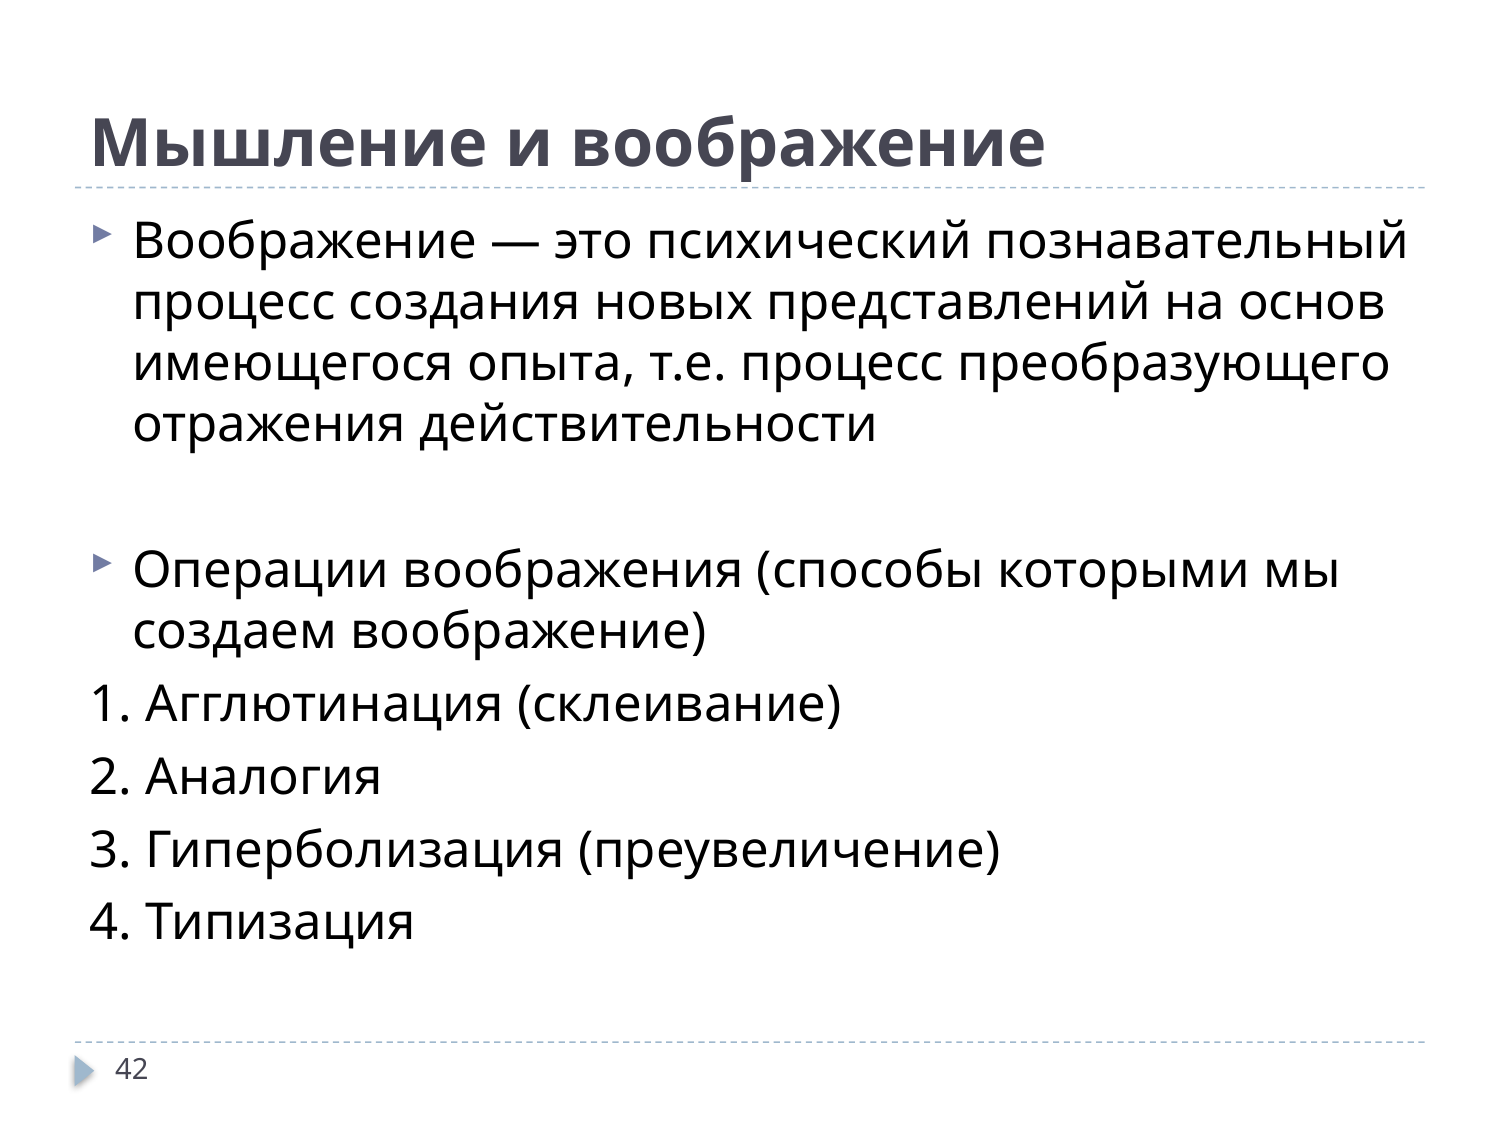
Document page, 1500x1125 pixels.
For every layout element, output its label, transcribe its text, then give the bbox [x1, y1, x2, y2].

title Мышление и воображение [75, 24, 1425, 188]
slide_number 42 [100, 1042, 426, 1103]
list Воображение — это психический познавательный процесс создания новых представлений на основ имеющегося опыта, т.е. процесс преобразующего отражения действительности Операции воображения (способы которыми мы создаем воображение) 1. Агглютинация (склеивание) 2. Аналогия 3. Гиперболизация (преувеличение) 4. Типизация [75, 200, 1425, 1010]
